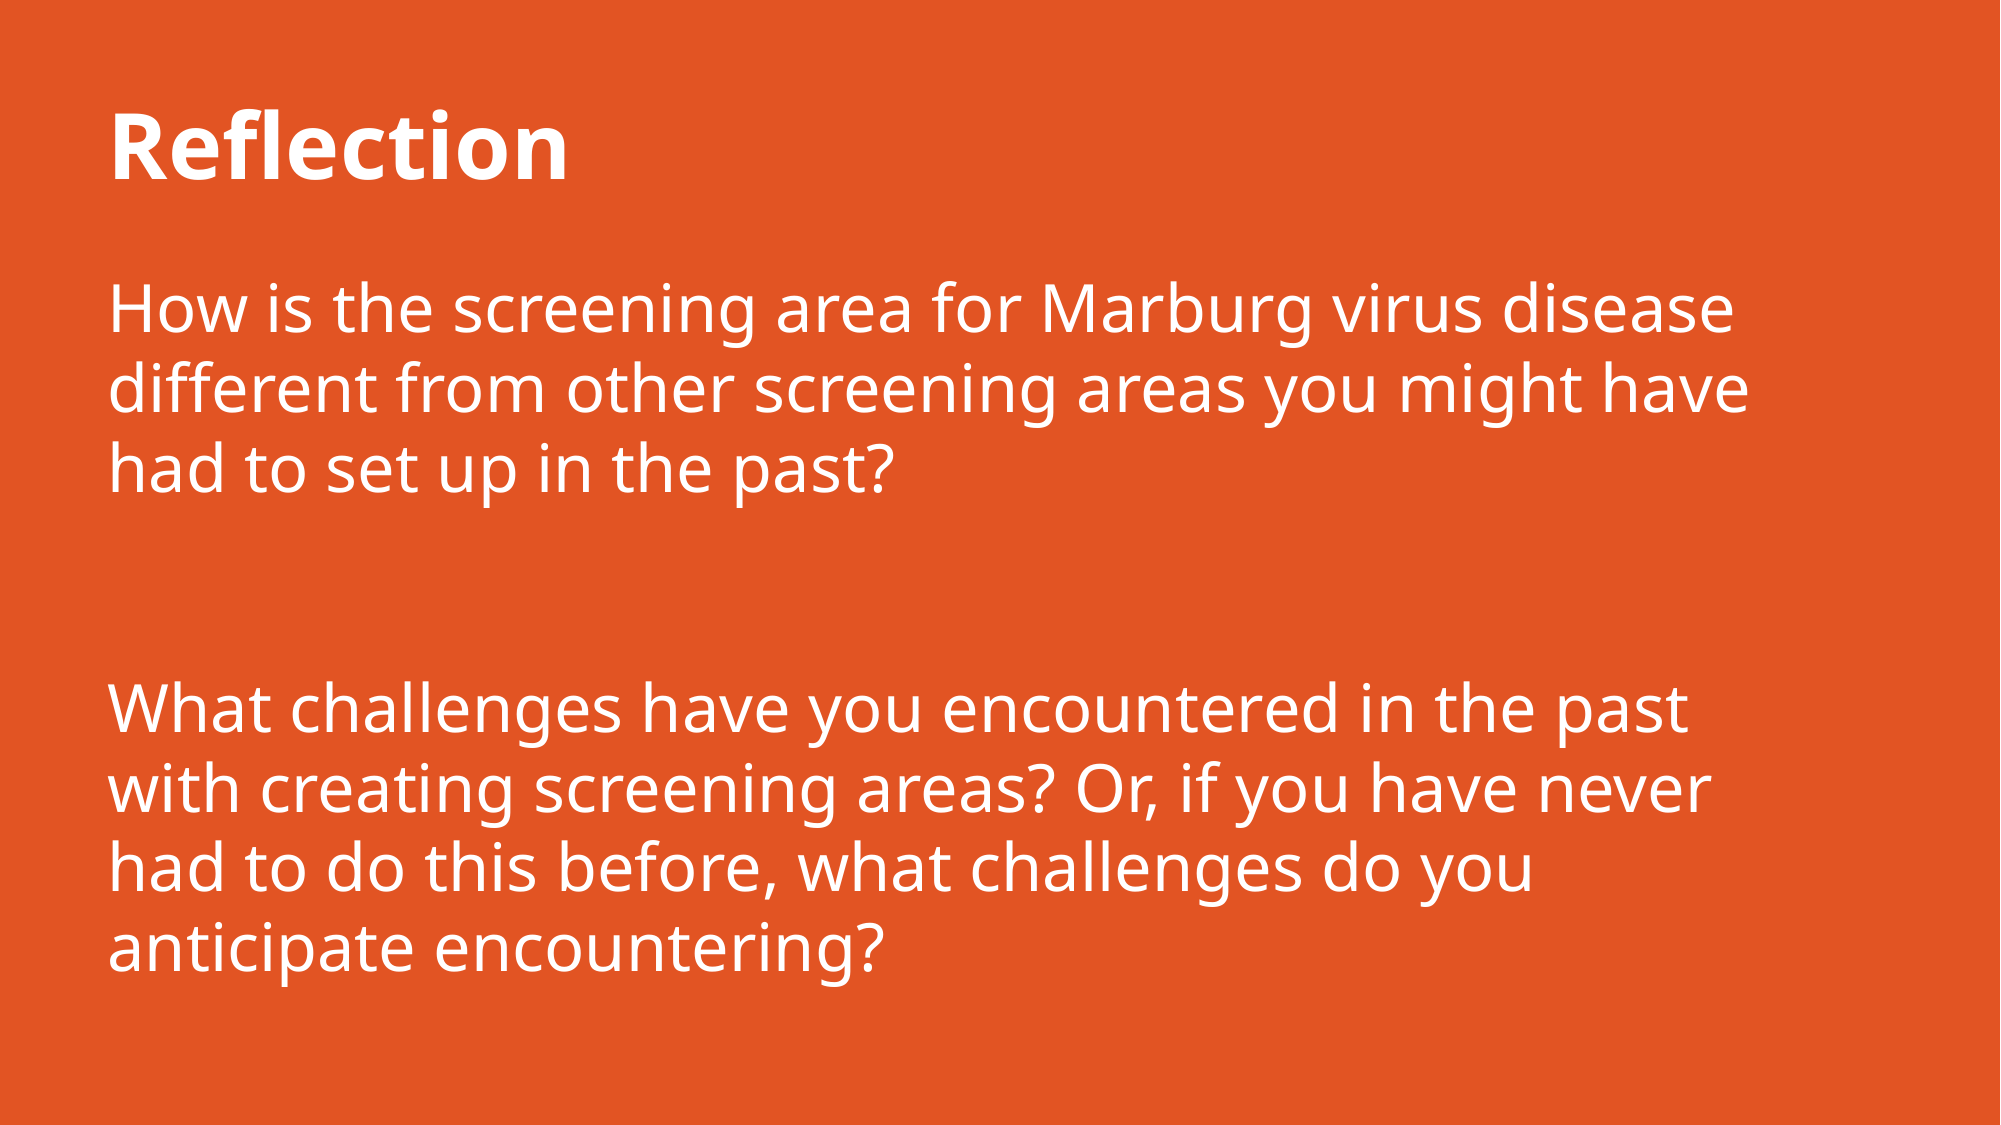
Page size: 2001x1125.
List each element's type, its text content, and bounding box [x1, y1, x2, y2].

title Reflection [92, 59, 1908, 206]
text_box How is the screening area for Marburg virus disease different from other screening areas you might have had to set up in the past? What challenges have you encountered in the past with creating screening areas? Or, if you have never had to do this before, what challenges do you anticipate encountering? [92, 258, 1810, 993]
